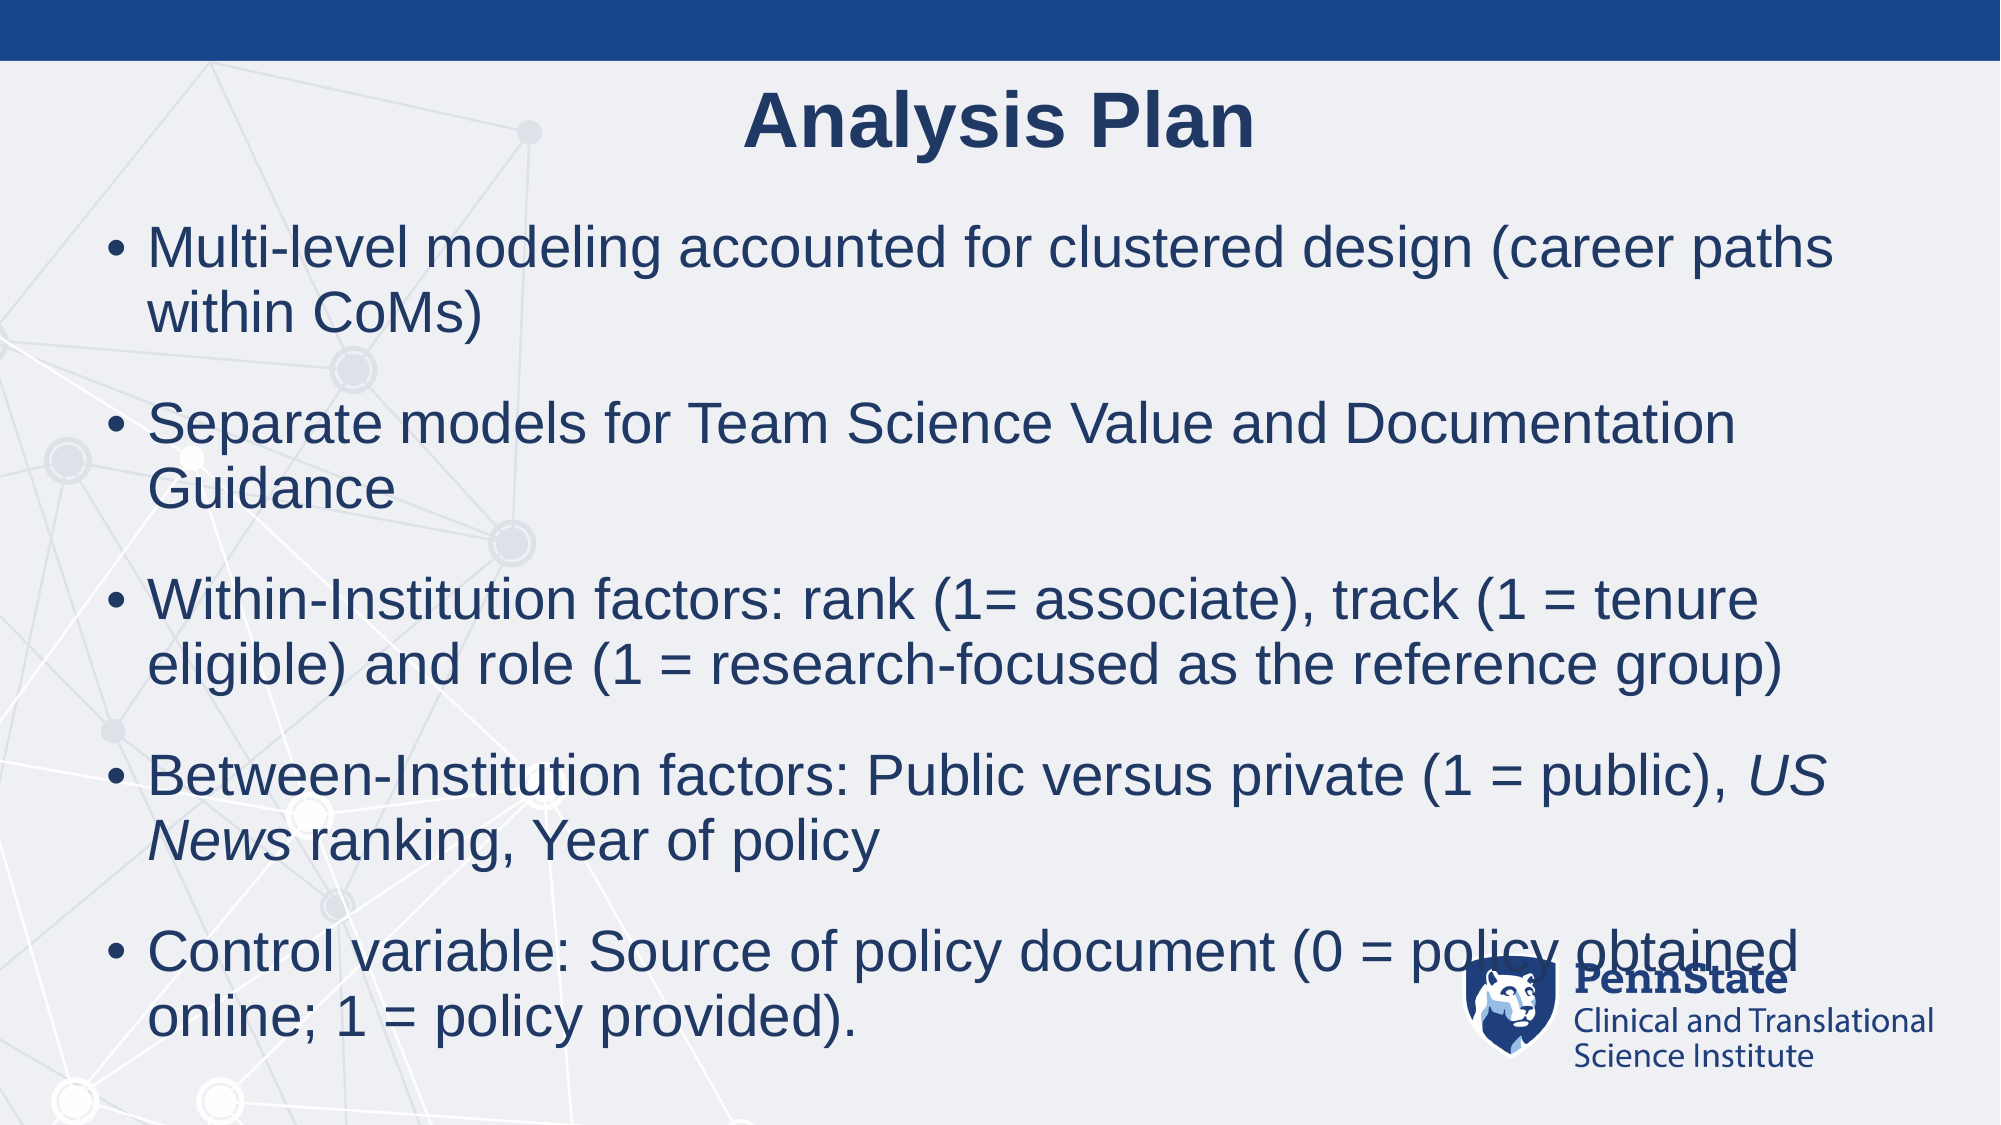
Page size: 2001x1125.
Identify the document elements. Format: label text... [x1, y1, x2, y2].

list Multi-level modeling accounted for clustered design (career paths within CoMs) Separate models for Team Science Value and Documentation Guidance Within-Institution factors: rank (1= associate), track (1 = tenure eligible) and role (1 = research-focused as the reference group) Between-Institution factors: Public versus private (1 = public), US News ranking, Year of policy Control variable: Source of policy document (0 = policy obtained online; 1 = policy provided). [91, 207, 1922, 1057]
picture [0, 0, 2000, 1125]
title Analysis Plan [137, 68, 1863, 172]
